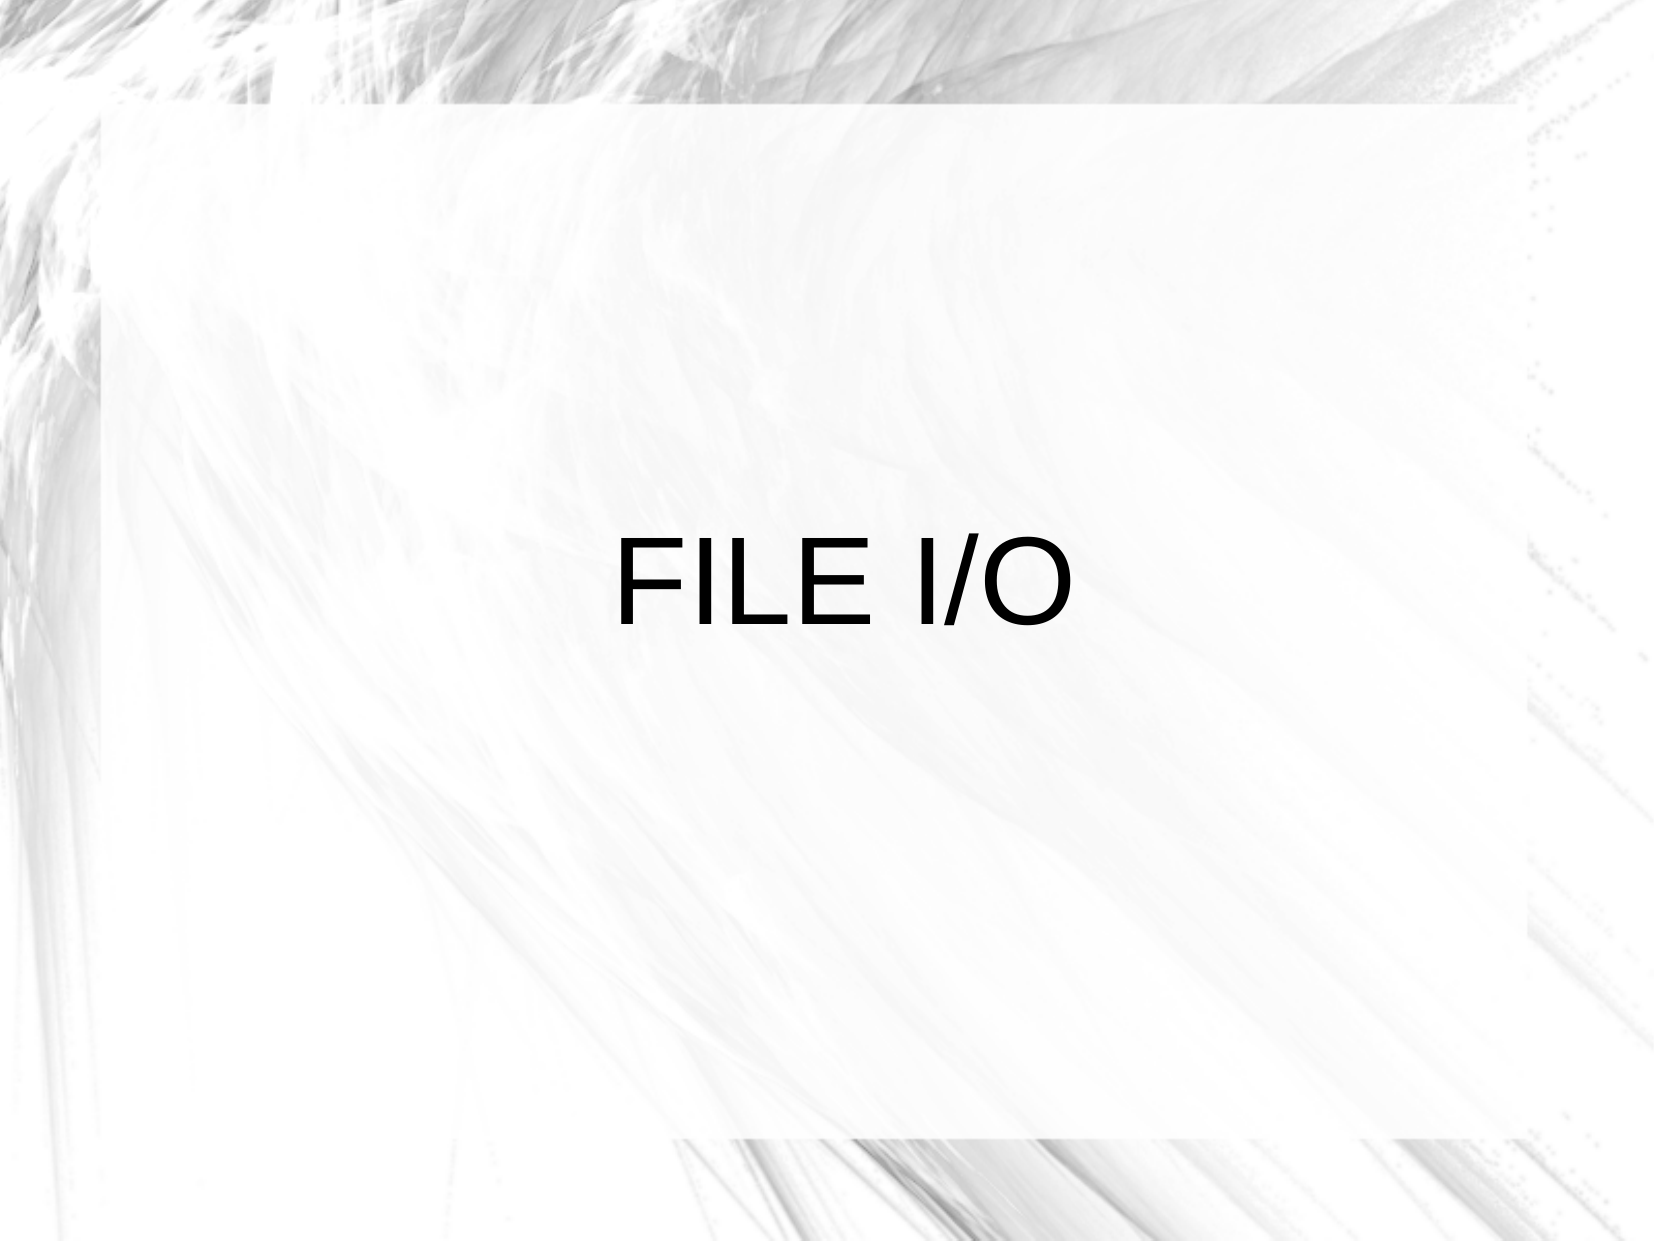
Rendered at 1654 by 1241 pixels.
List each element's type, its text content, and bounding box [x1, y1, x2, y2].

picture [0, 0, 1654, 1241]
list FILE I/O [118, 319, 1571, 1102]
